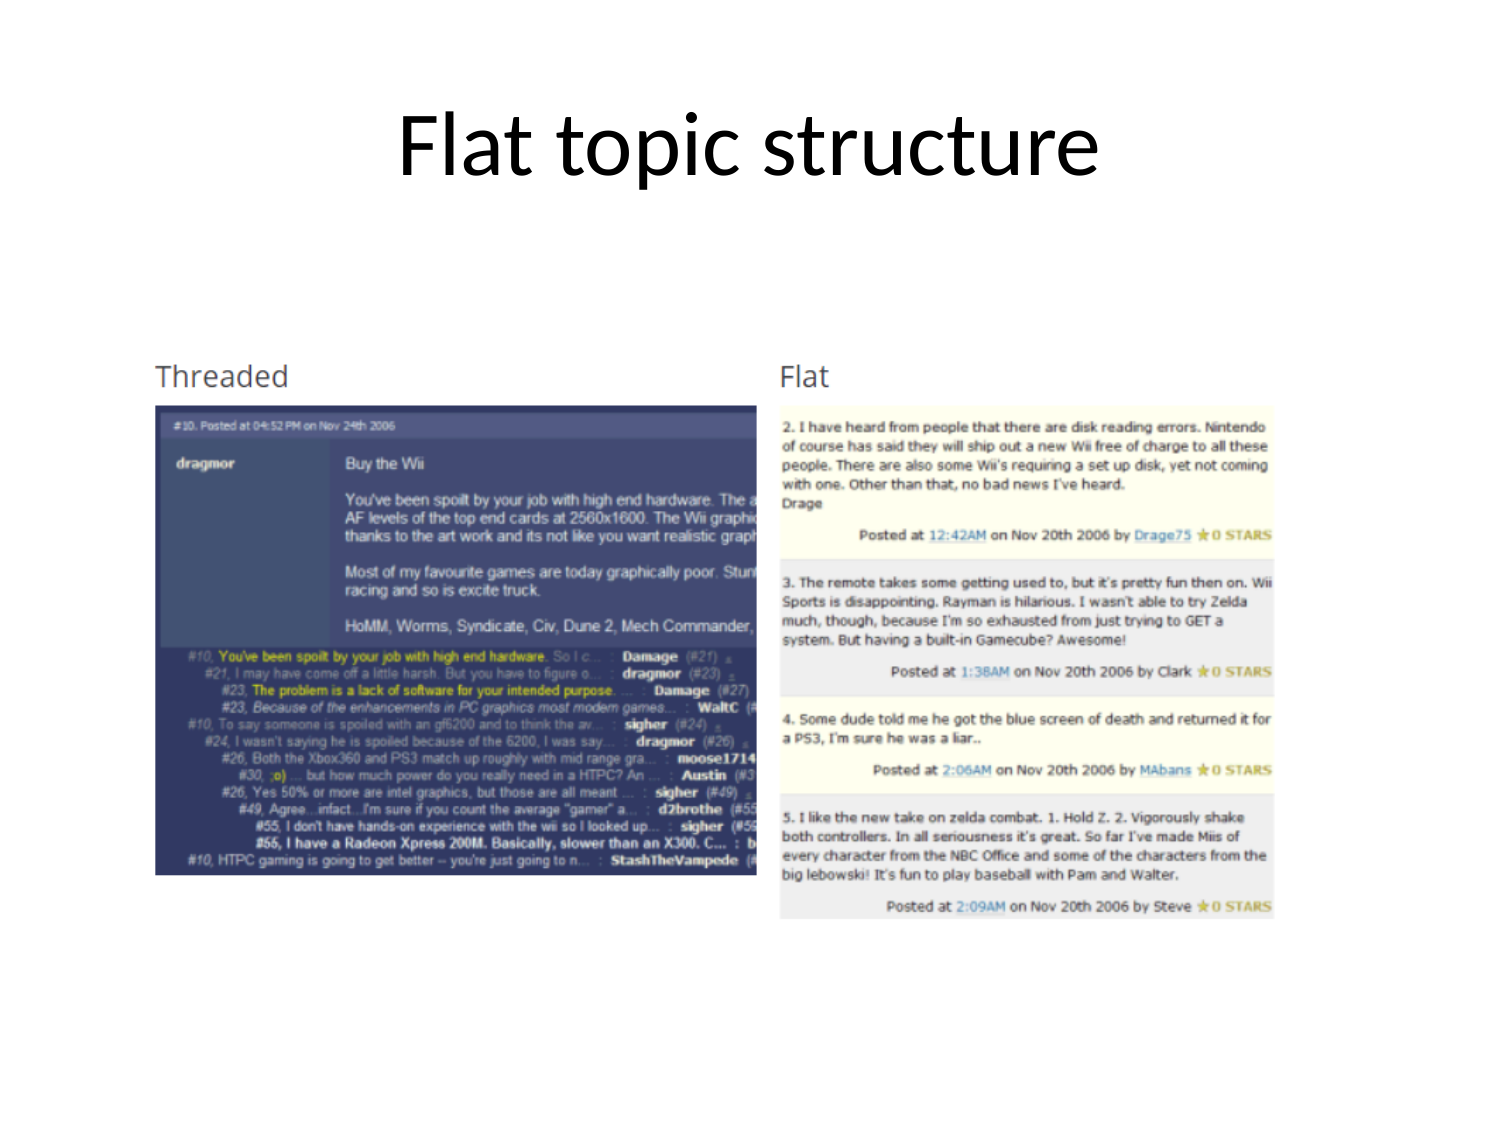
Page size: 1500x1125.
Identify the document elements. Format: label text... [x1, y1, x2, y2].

title Flat topic structure [75, 45, 1425, 233]
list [123, 337, 1402, 954]
